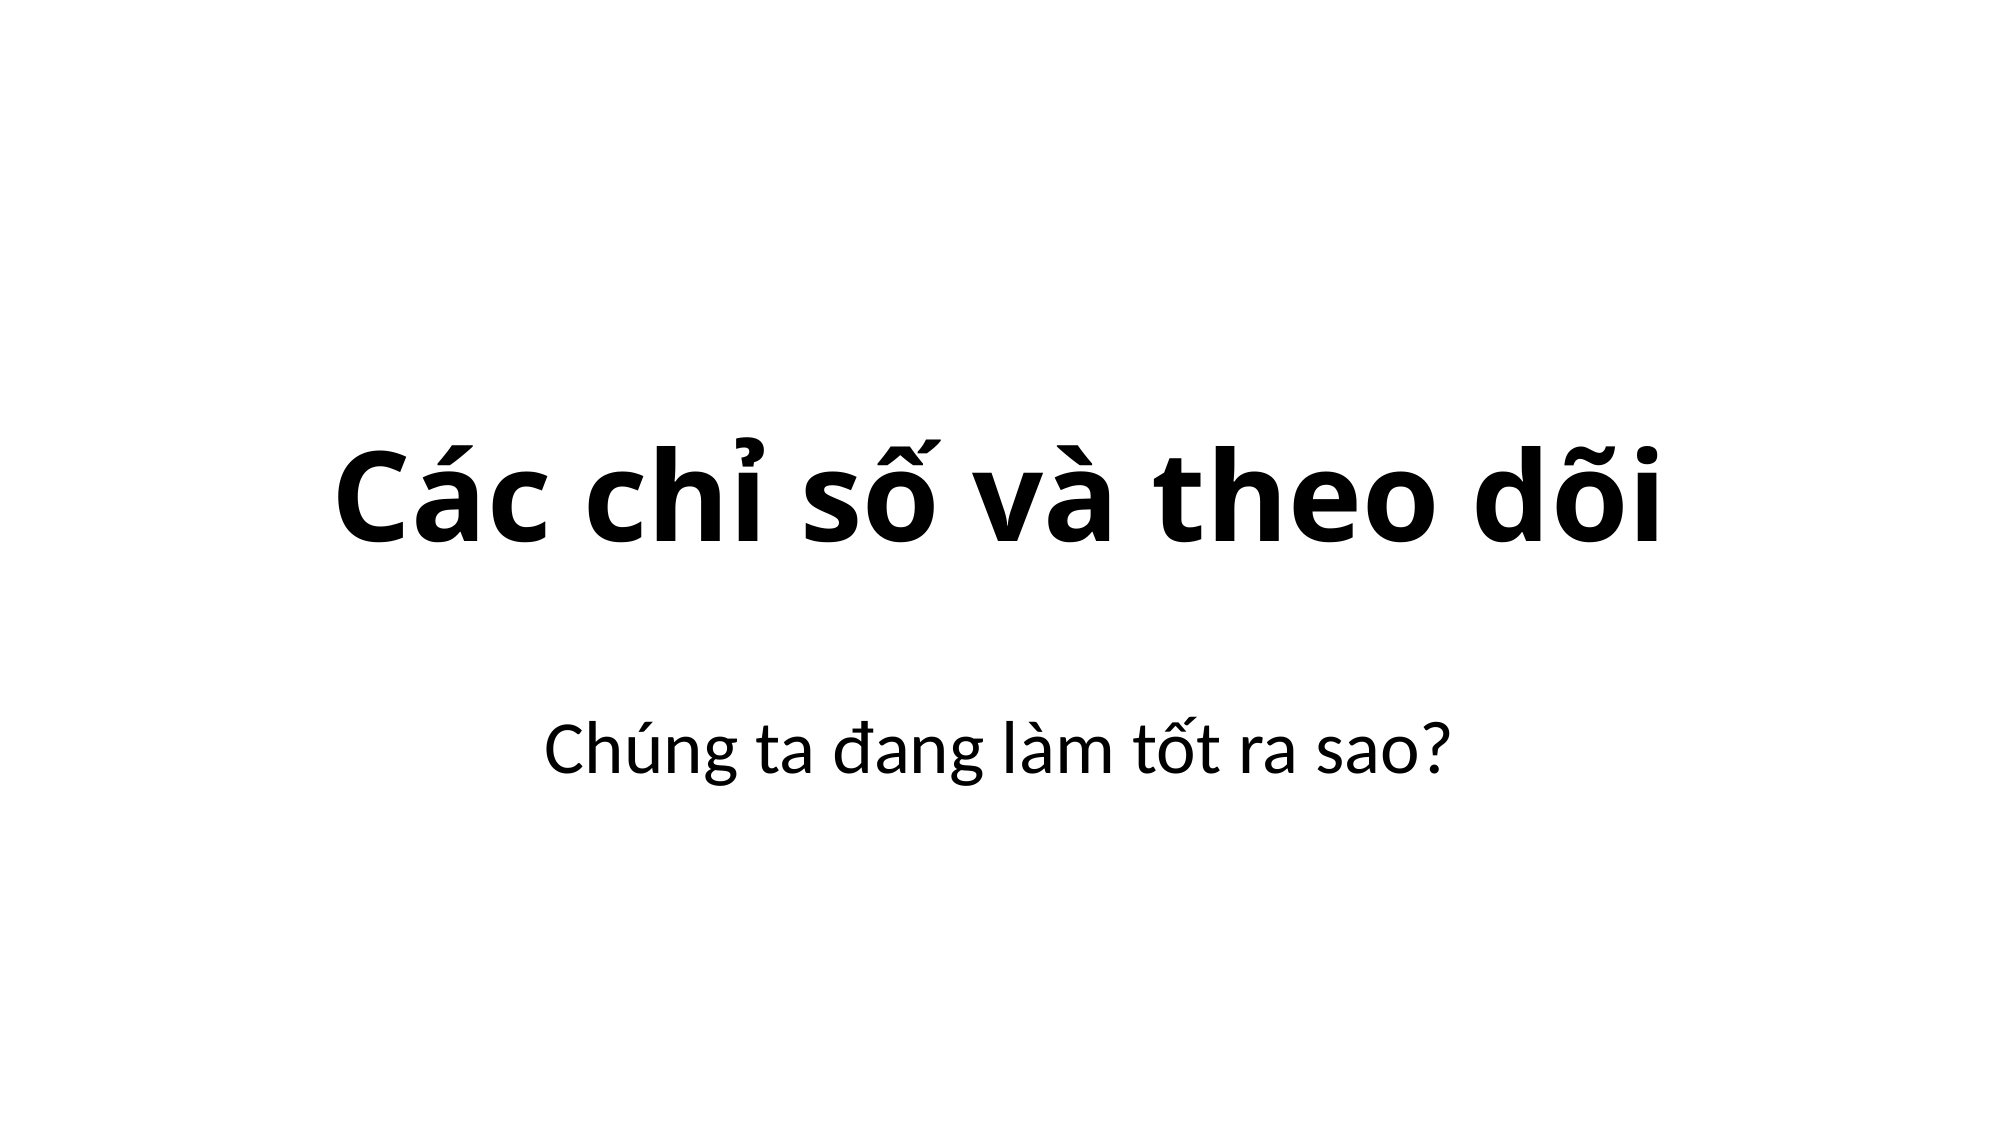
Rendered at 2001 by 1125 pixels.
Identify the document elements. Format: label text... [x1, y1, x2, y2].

title Các chỉ số và theo dõi [249, 184, 1750, 576]
subtitle Chúng ta đang làm tốt ra sao? [249, 590, 1750, 863]
